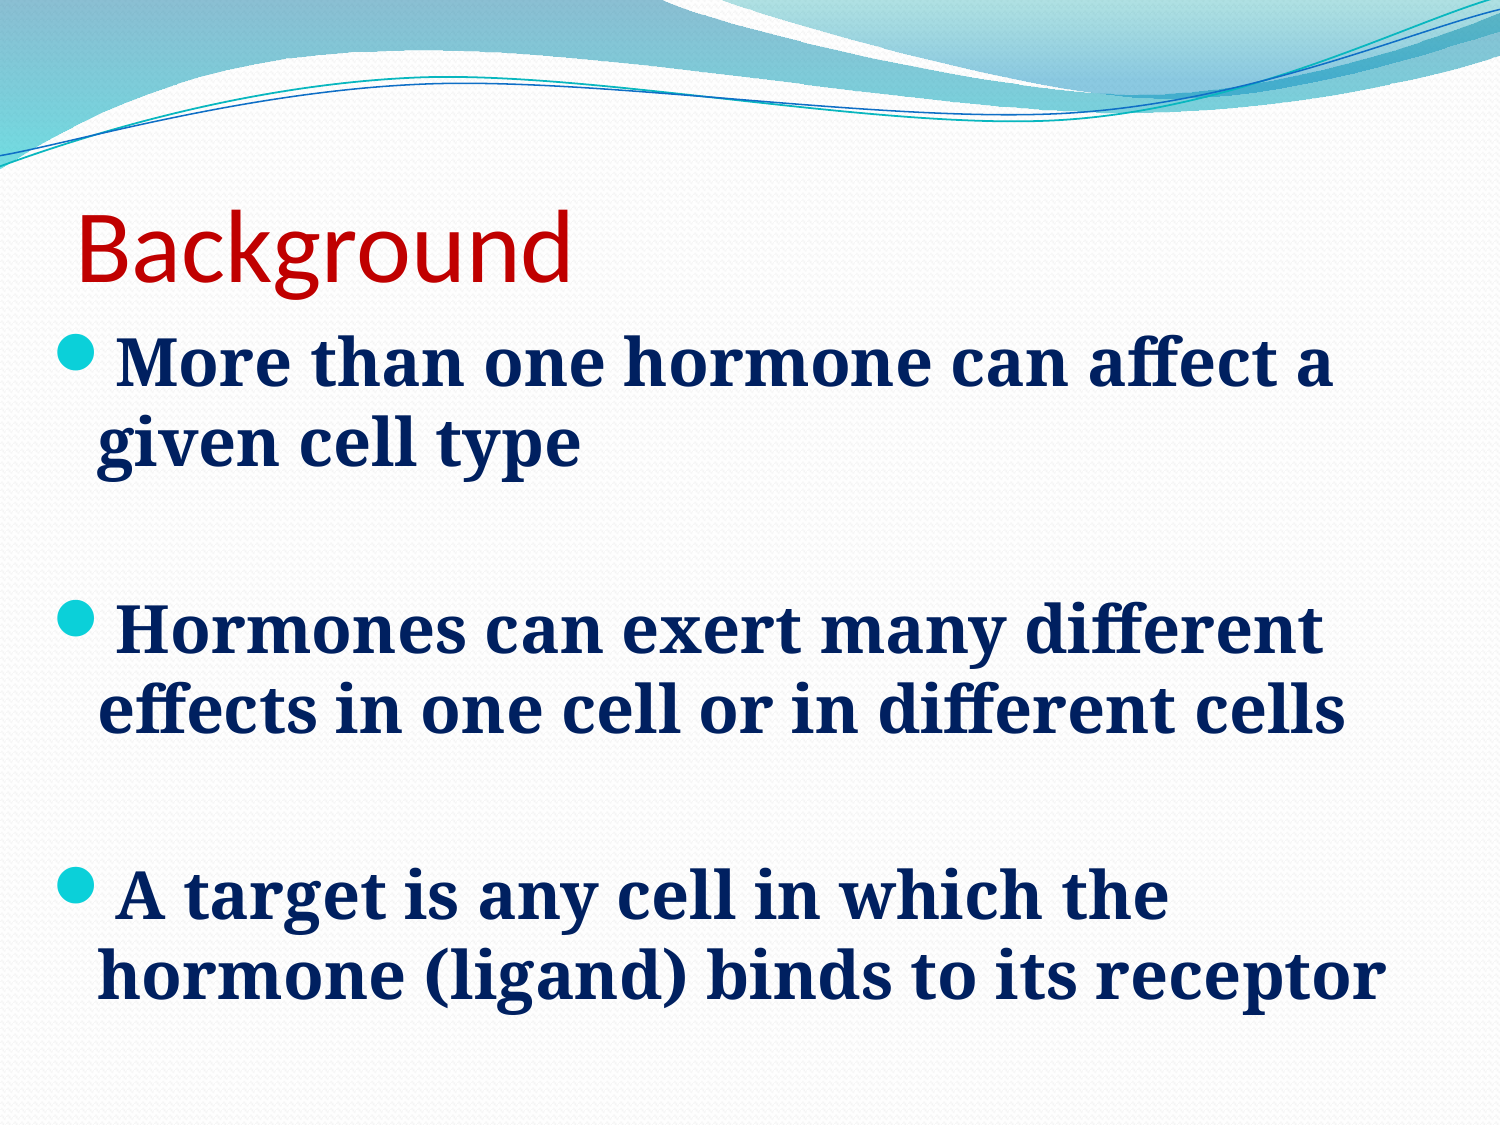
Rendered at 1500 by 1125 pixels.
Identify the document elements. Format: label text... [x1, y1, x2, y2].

list More than one hormone can affect a given cell type Hormones can exert many different effects in one cell or in different cells A target is any cell in which the hormone (ligand) binds to its receptor [37, 312, 1463, 758]
title Background [74, 115, 1426, 304]
